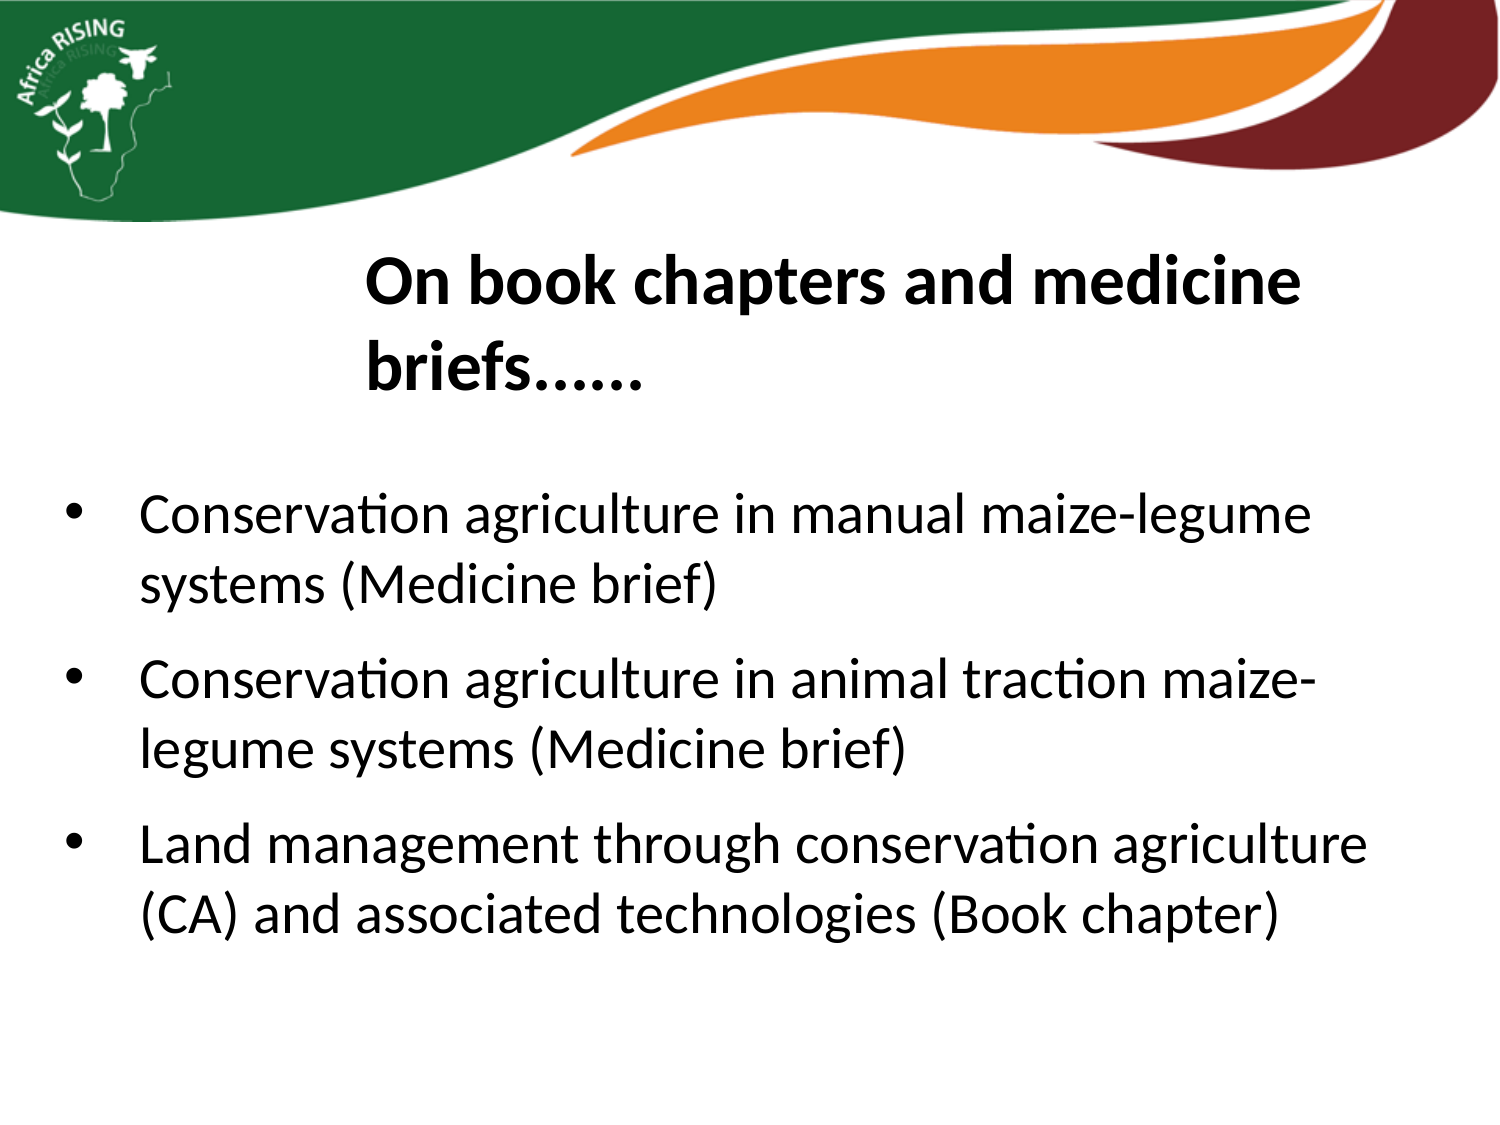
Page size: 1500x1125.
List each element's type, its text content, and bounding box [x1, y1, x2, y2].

picture [0, 0, 1499, 222]
title On book chapters and medicine briefs...... [350, 224, 1438, 413]
text_box Conservation agriculture in manual maize-legume systems (Medicine brief) Conservation agriculture in animal traction maize-legume systems (Medicine brief) Land management through conservation agriculture (CA) and associated technologies (Book chapter) [49, 467, 1413, 953]
